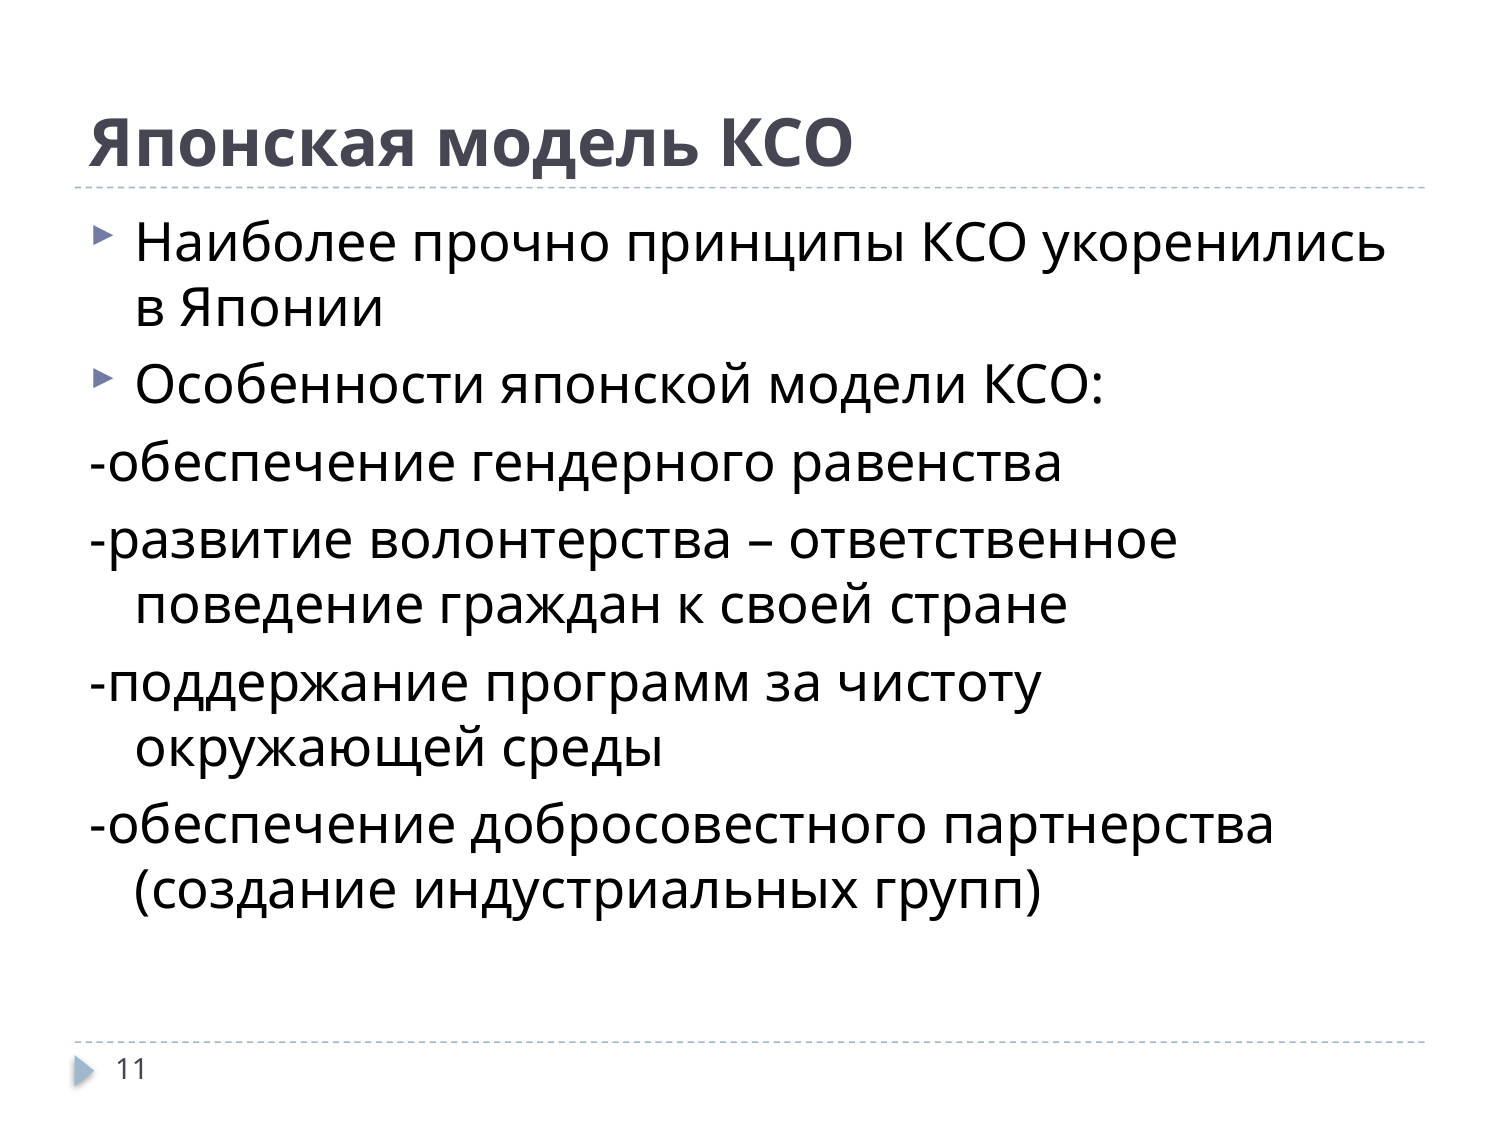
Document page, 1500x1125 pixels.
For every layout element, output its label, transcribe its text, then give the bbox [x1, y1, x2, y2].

list Наиболее прочно принципы КСО укоренились в Японии Особенности японской модели КСО: -обеспечение гендерного равенства -развитие волонтерства – ответственное поведение граждан к своей стране -поддержание программ за чистоту окружающей среды -обеспечение добросовестного партнерства (создание индустриальных групп) [75, 200, 1425, 1010]
title Японская модель КСО [75, 24, 1425, 188]
slide_number 11 [100, 1042, 426, 1103]
